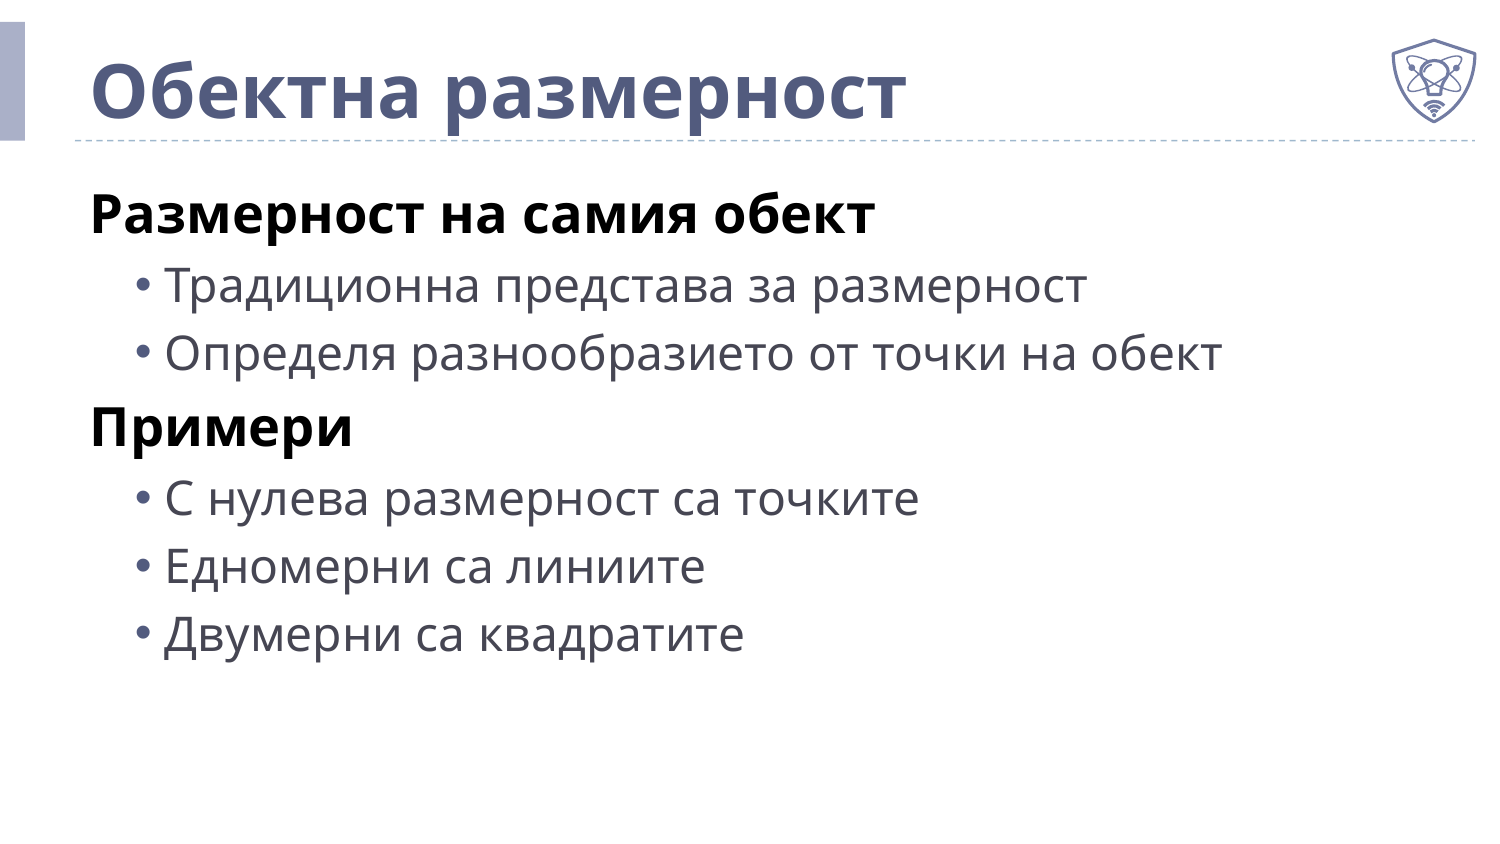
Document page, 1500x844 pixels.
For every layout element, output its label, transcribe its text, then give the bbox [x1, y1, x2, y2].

list Размерност на самия обект Традиционна представа за размерност Определя разнообразието от точки на обект Примери С нулева размерност са точките Едномерни са линиите Двумерни са квадратите [75, 171, 1475, 835]
title Обектна размерност [75, 18, 1475, 141]
